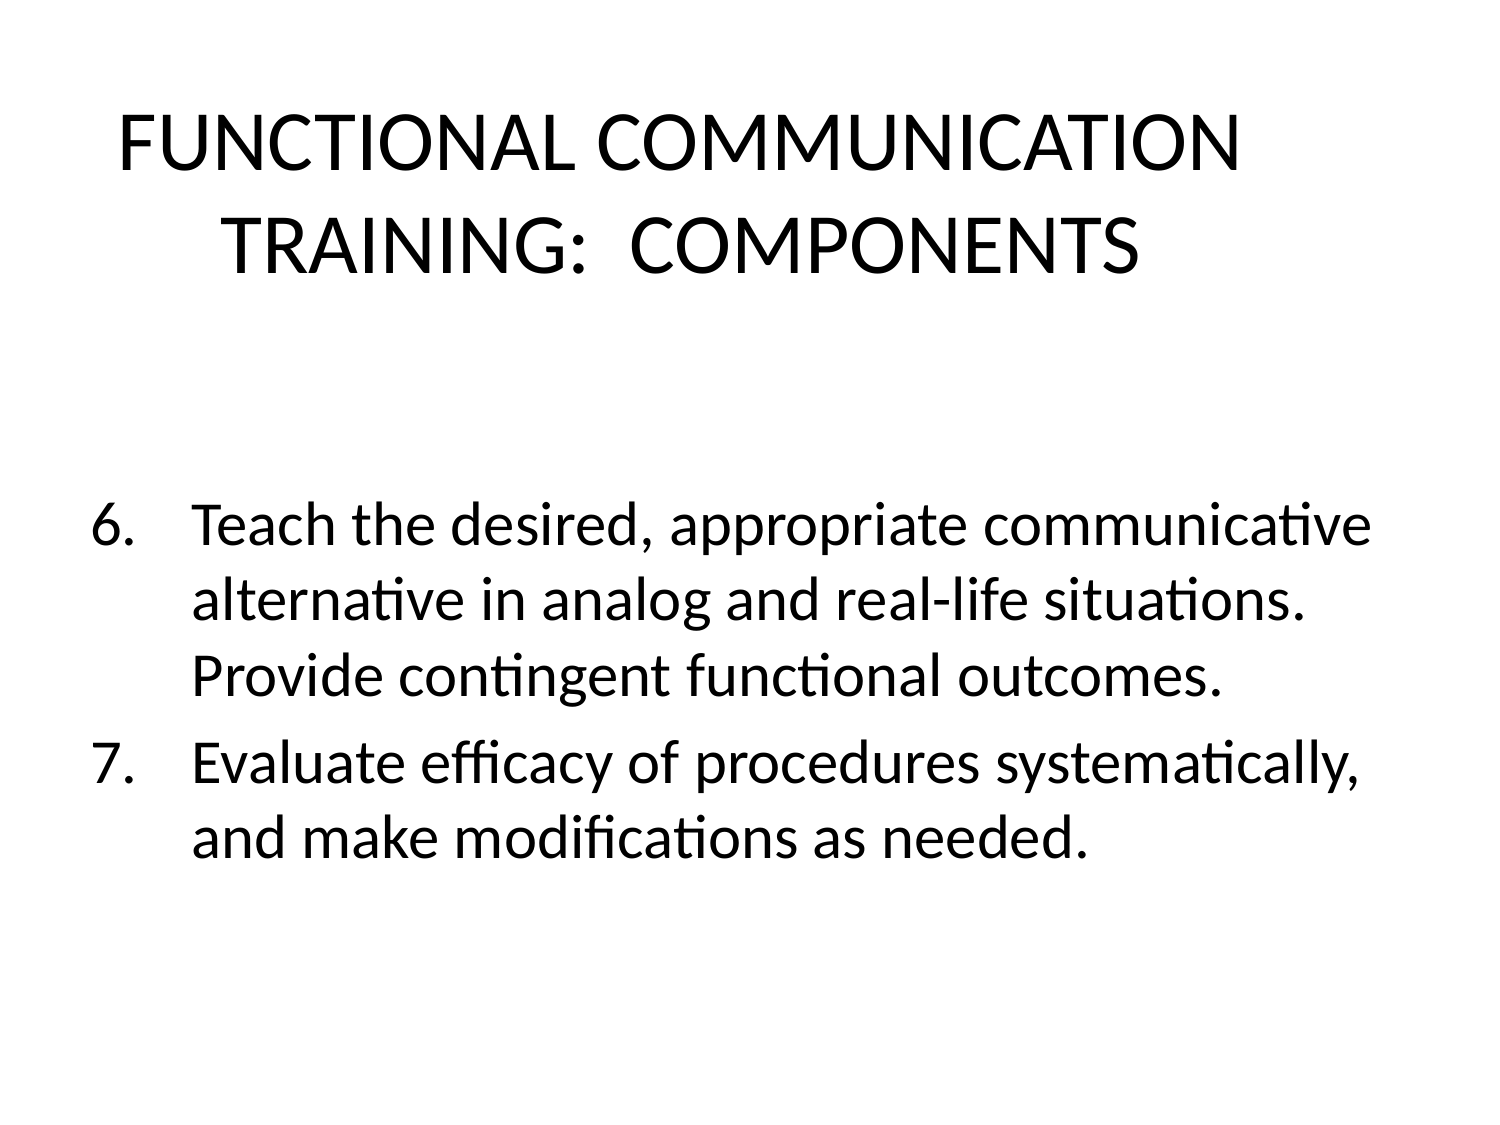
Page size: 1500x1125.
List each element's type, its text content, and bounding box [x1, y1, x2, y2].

title FUNCTIONAL COMMUNICATION TRAINING: COMPONENTS [99, 24, 1263, 350]
list Teach the desired, appropriate communicative alternative in analog and real-life situations. Provide contingent functional outcomes. Evaluate efficacy of procedures systematically, and make modifications as needed. [75, 387, 1438, 1000]
